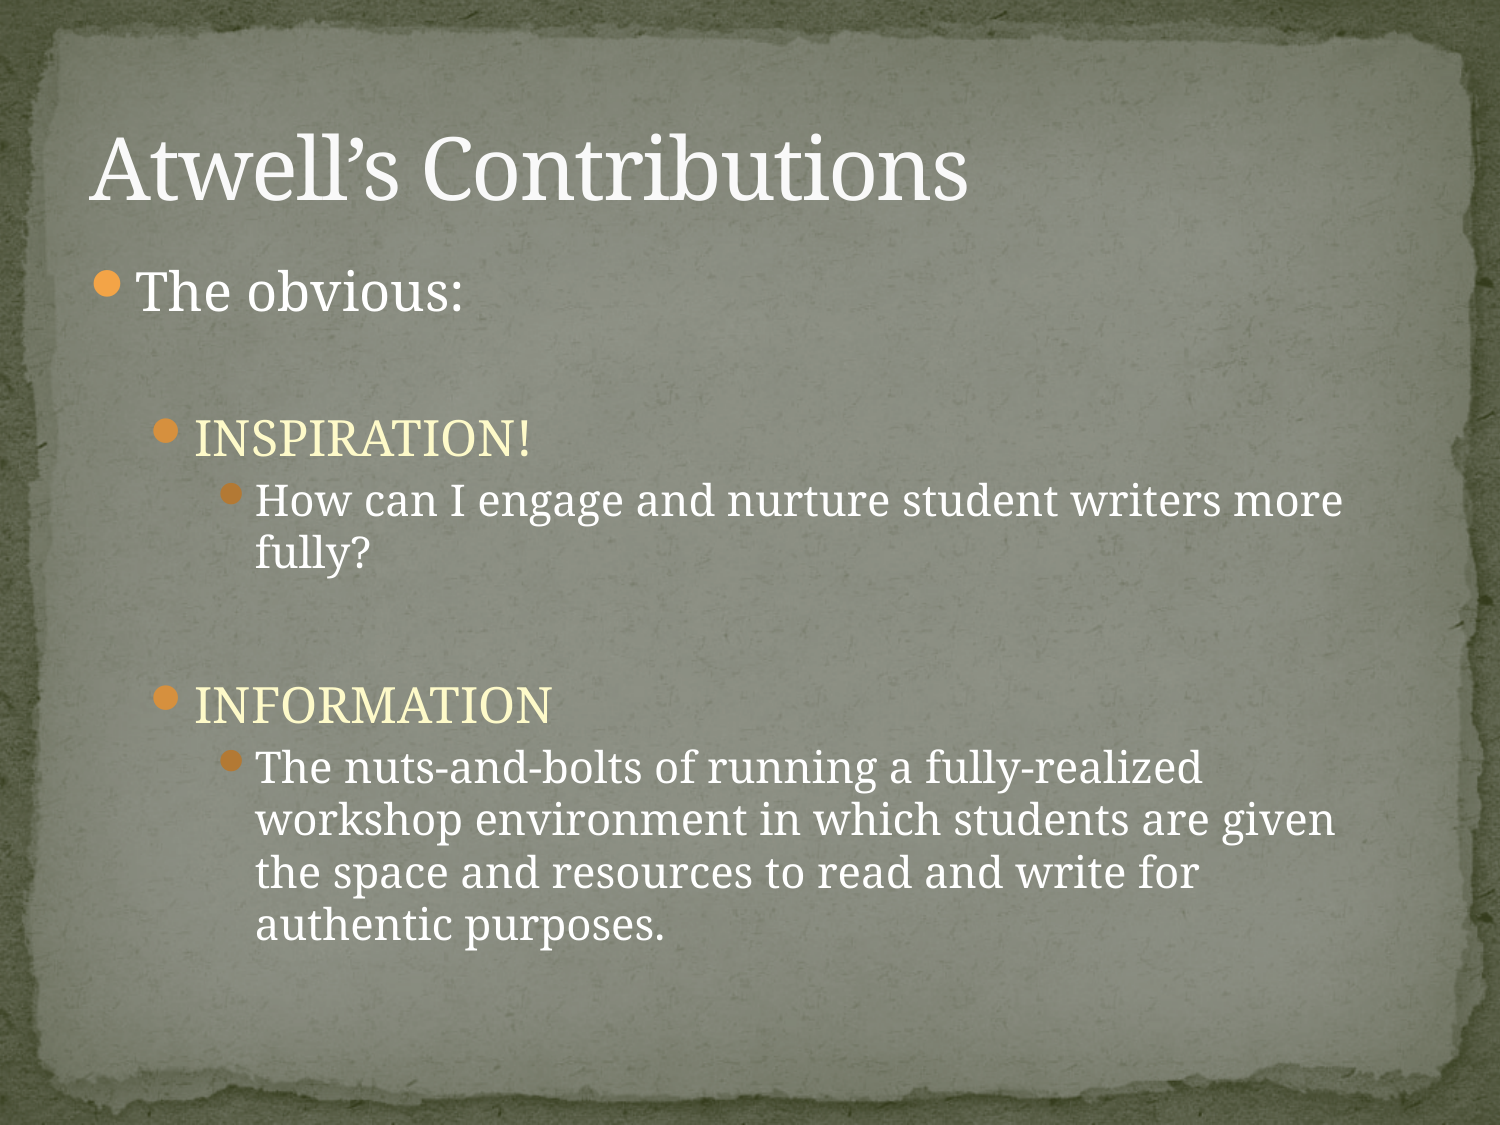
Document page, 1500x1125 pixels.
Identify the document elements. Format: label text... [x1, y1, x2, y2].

list The obvious: INSPIRATION! How can I engage and nurture student writers more fully? INFORMATION The nuts-and-bolts of running a fully-realized workshop environment in which students are given the space and resources to read and write for authentic purposes. [75, 249, 1425, 1000]
title Atwell’s Contributions [74, 24, 1425, 225]
